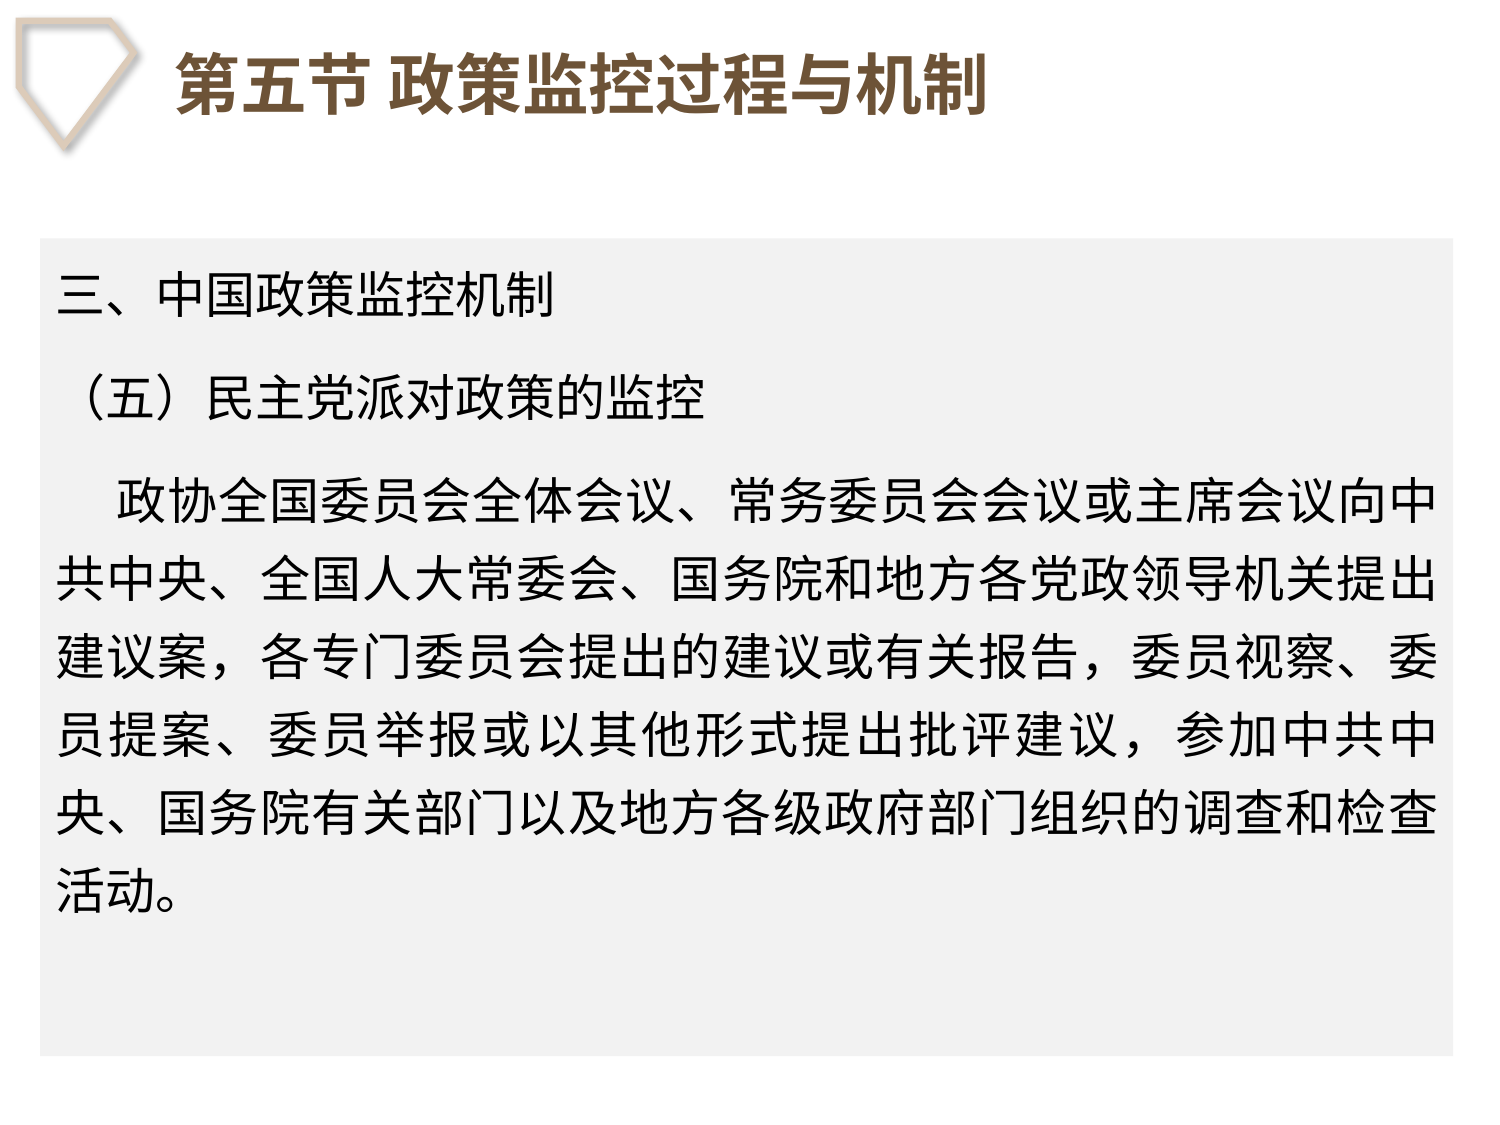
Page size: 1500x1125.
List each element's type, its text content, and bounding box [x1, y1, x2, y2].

title 第五节 政策监控过程与机制 [158, 18, 1456, 159]
list 三、中国政策监控机制 （五）民主党派对政策的监控 政协全国委员会全体会议、常务委员会会议或主席会议向中共中央、全国人大常委会、国务院和地方各党政领导机关提出建议案，各专门委员会提出的建议或有关报告，委员视察、委员提案、委员举报或以其他形式提出批评建议，参加中共中央、国务院有关部门以及地方各级政府部门组织的调查和检查活动。 [40, 238, 1454, 1057]
